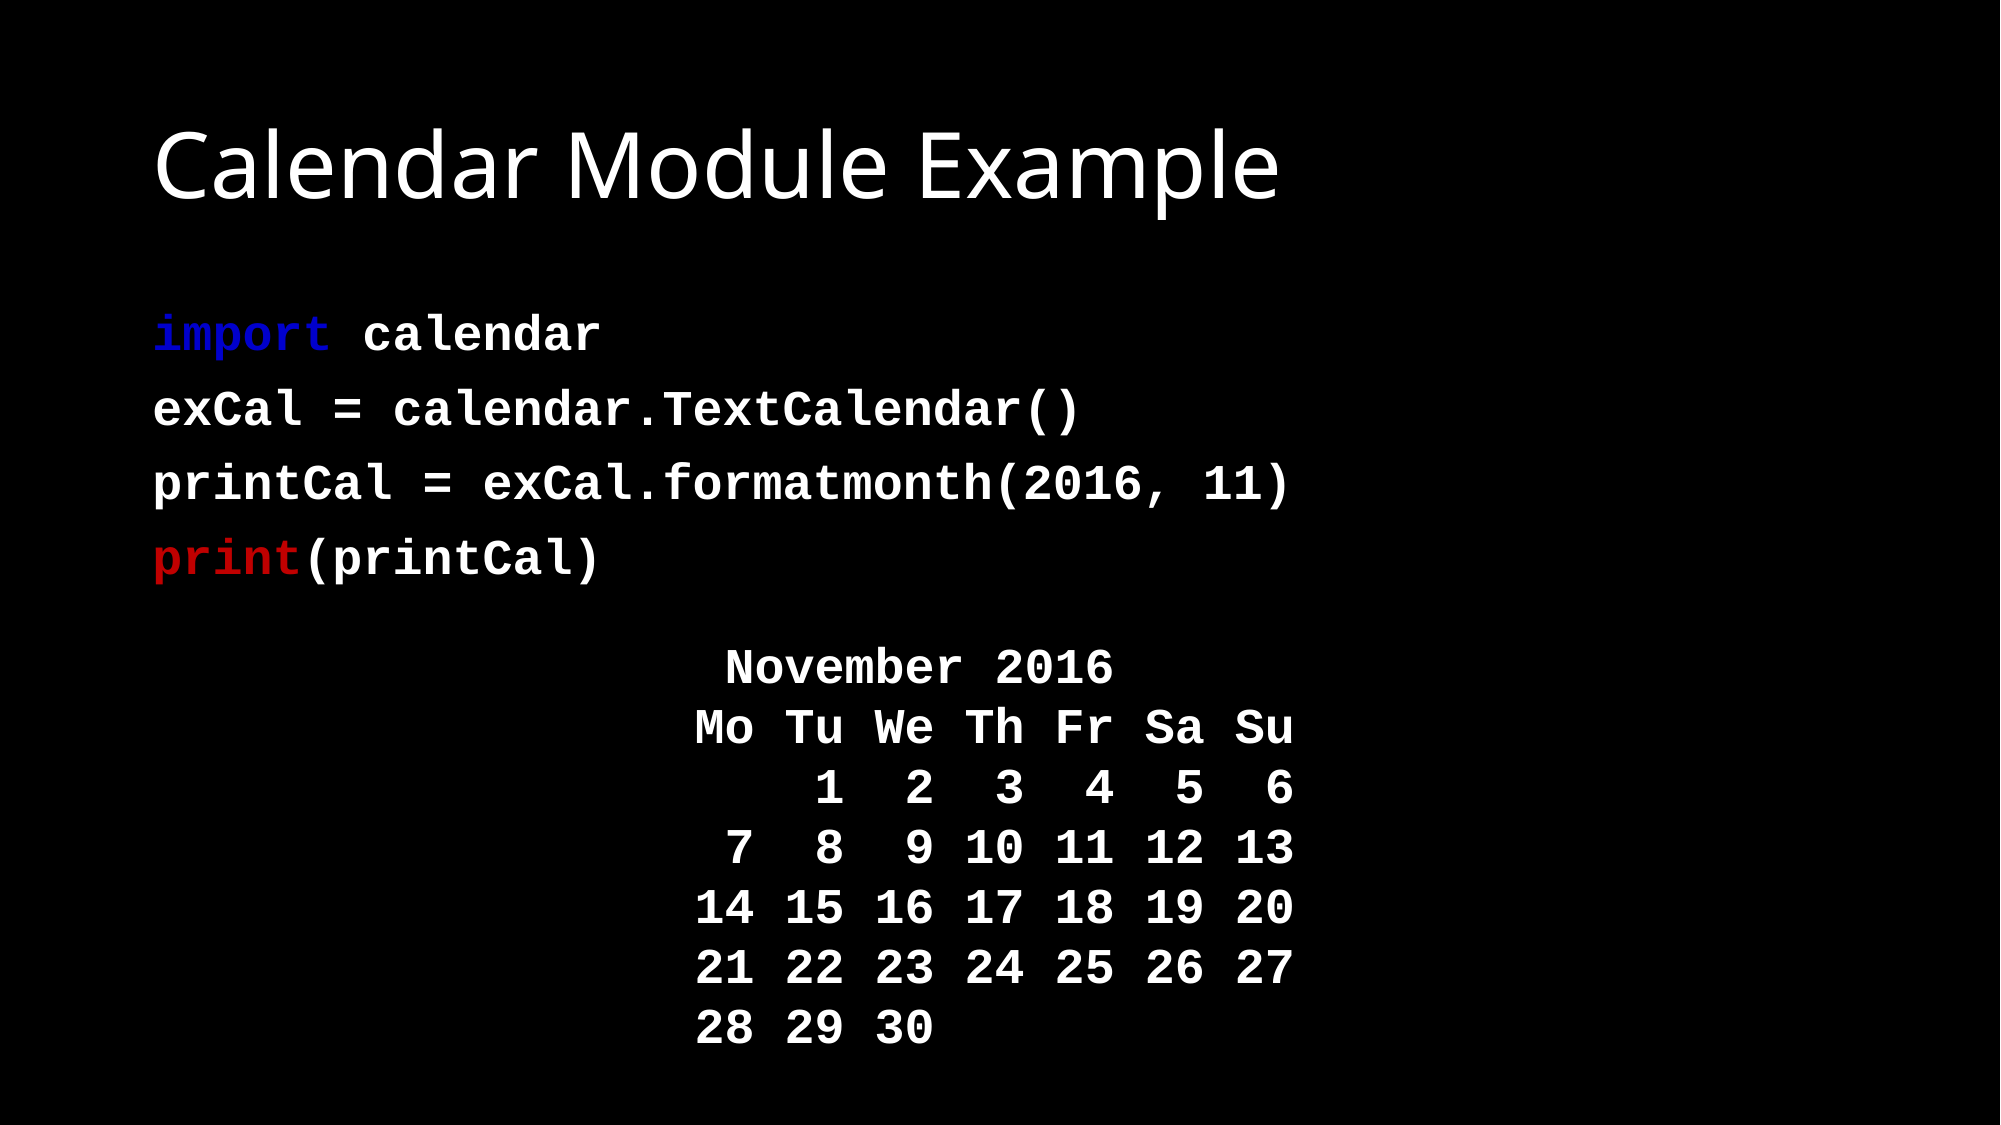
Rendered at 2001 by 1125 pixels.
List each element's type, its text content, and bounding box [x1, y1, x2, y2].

list import calendar exCal = calendar.TextCalendar() printCal = exCal.formatmonth(2016, 11) print(printCal) [137, 299, 1863, 1014]
text_box November 2016 Mo Tu We Th Fr Sa Su 1 2 3 4 5 6 7 8 9 10 11 12 13 14 15 16 17 18 19 20 21 22 23 24 25 26 27 28 29 30 [679, 625, 1321, 1061]
title Calendar Module Example [137, 59, 1863, 278]
